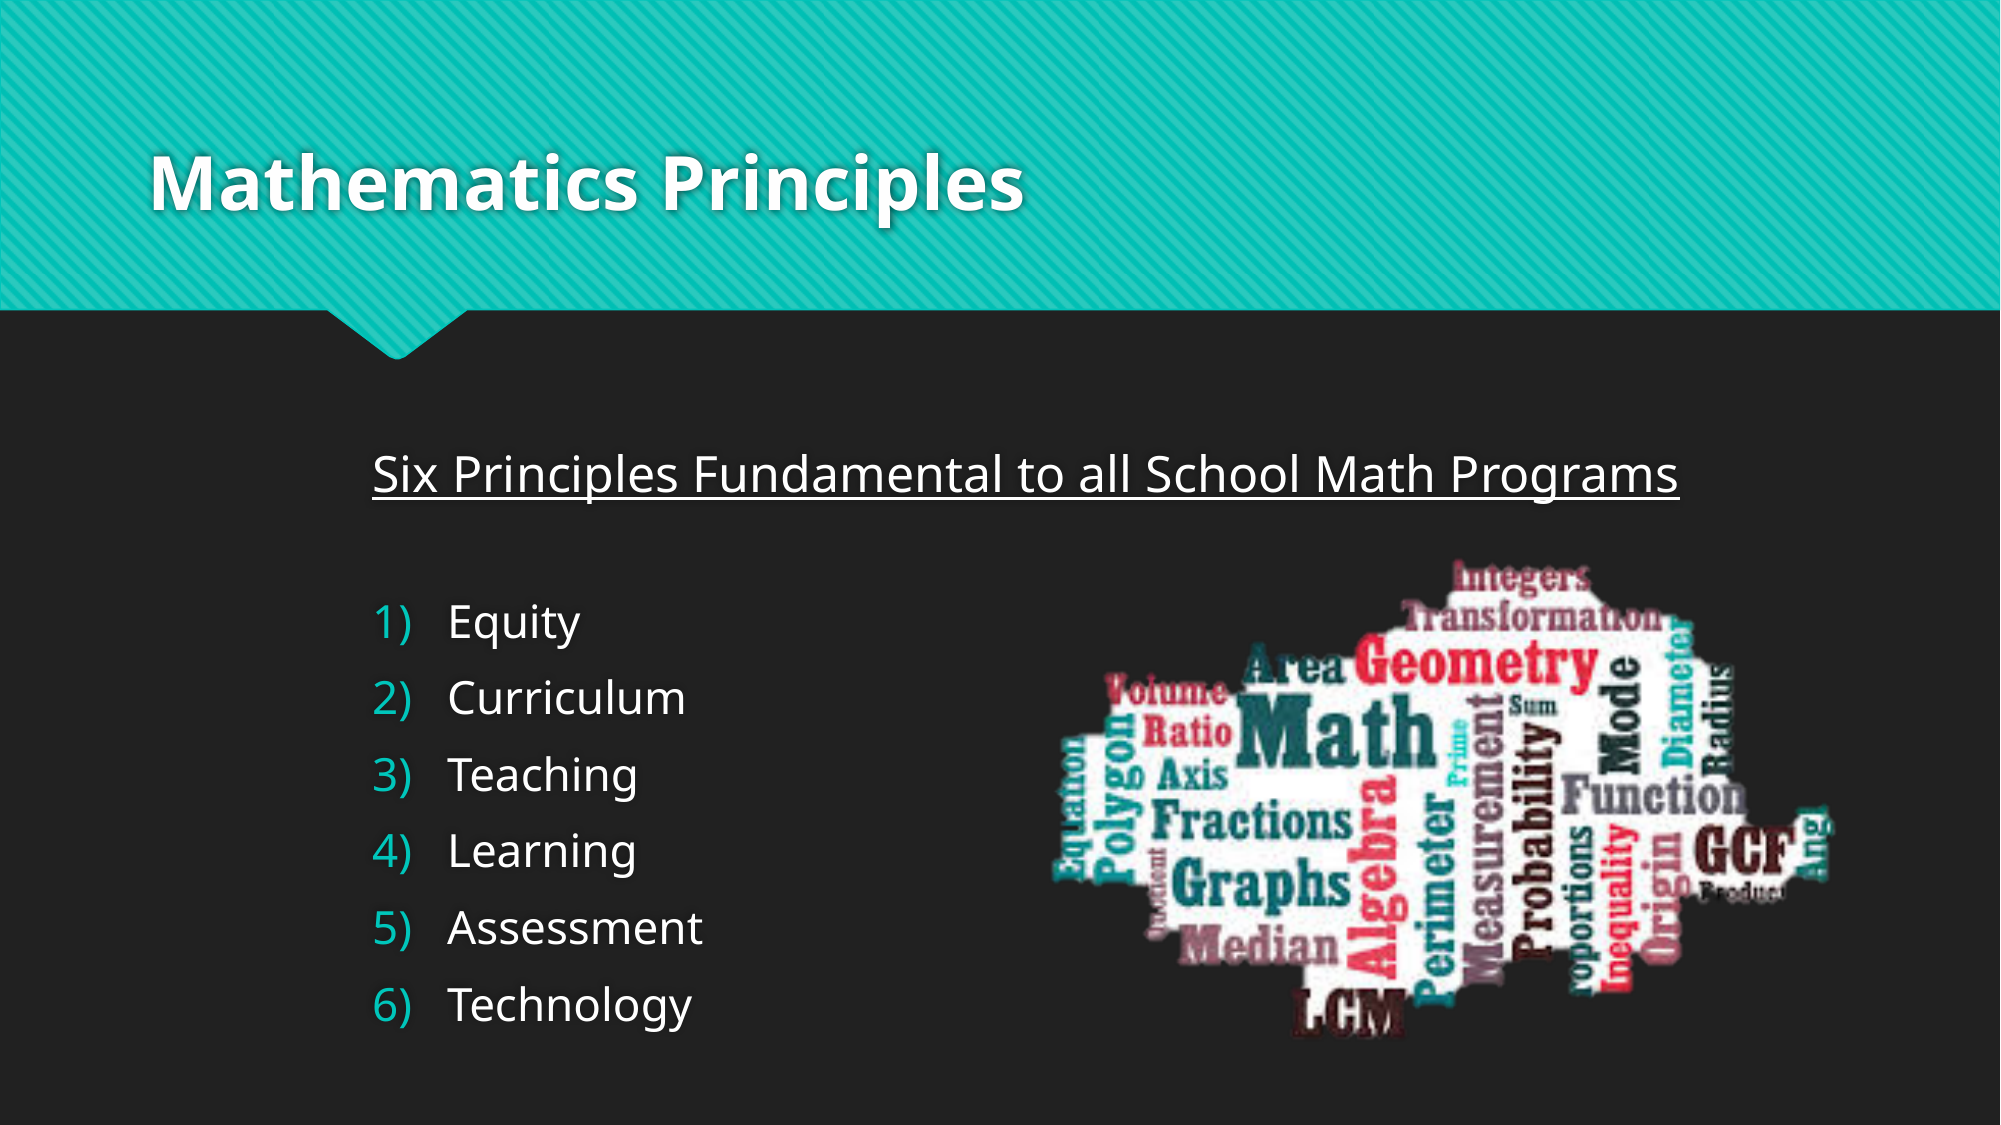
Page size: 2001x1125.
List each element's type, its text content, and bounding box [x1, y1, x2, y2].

title Mathematics Principles [132, 73, 1868, 233]
picture [980, 531, 1868, 1064]
list Six Principles Fundamental to all School Math Programs Equity Curriculum Teaching Learning Assessment Technology [357, 435, 1778, 1105]
